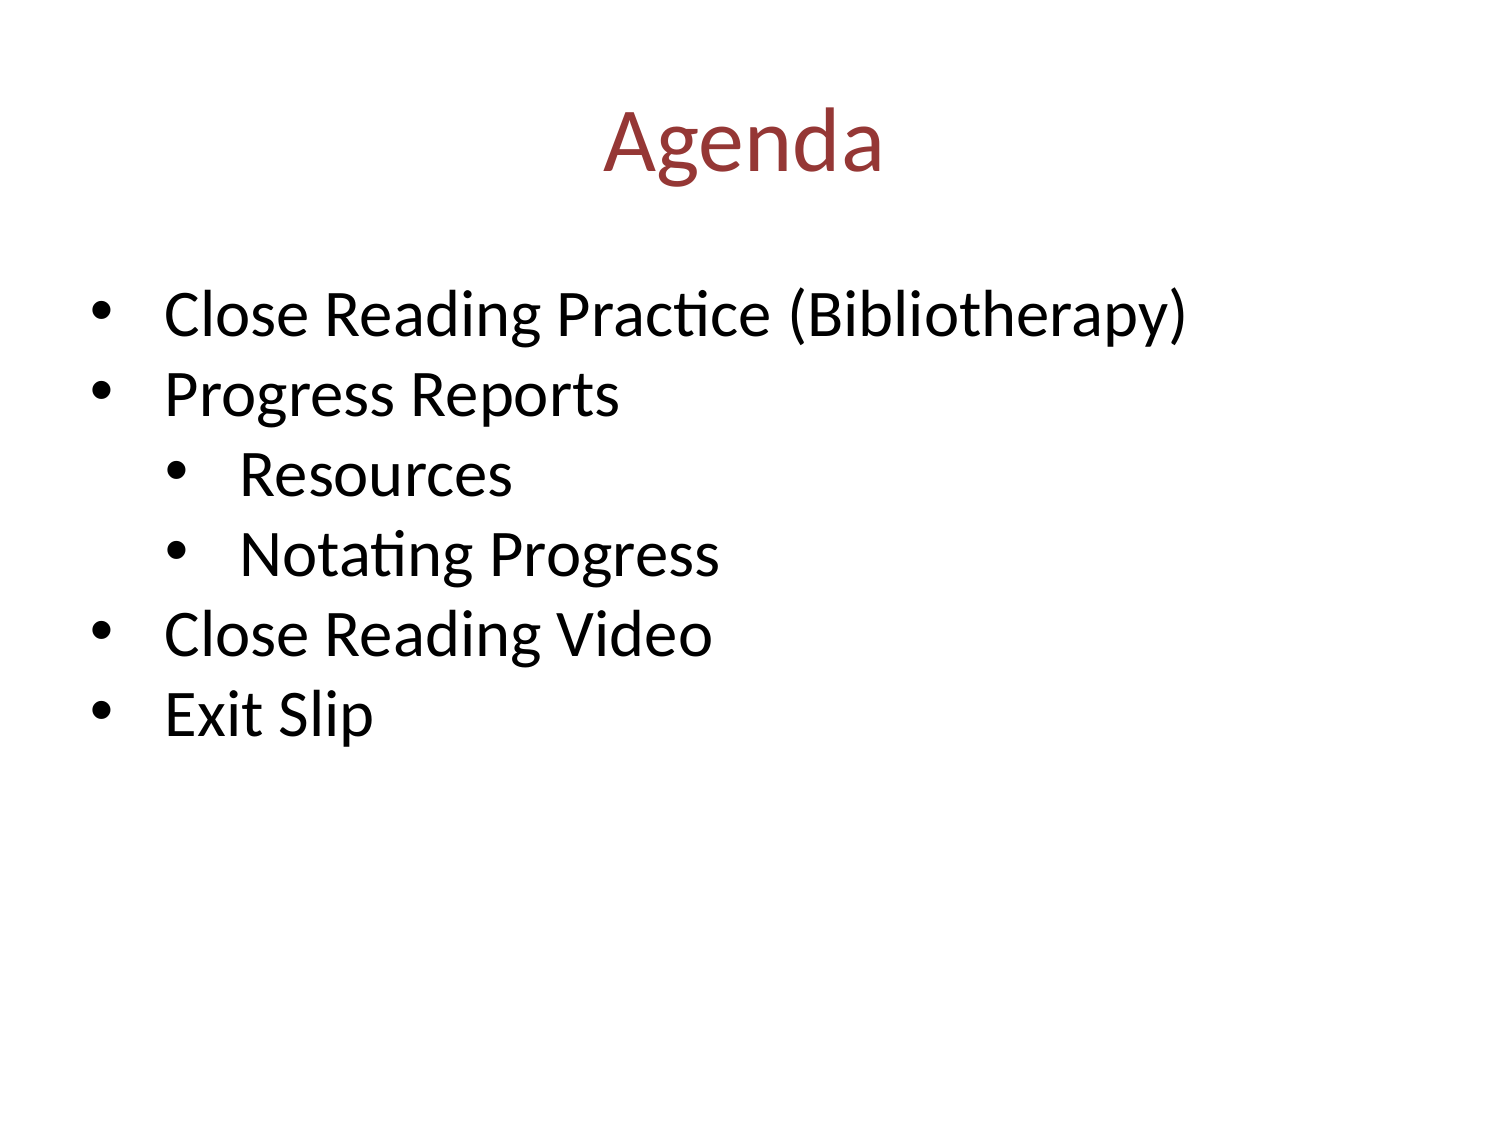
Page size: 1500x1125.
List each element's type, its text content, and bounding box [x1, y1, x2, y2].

text_box Agenda Close Reading Practice (Bibliotherapy) Progress Reports Resources Notating Progress Close Reading Video Exit Slip [74, 72, 1414, 837]
